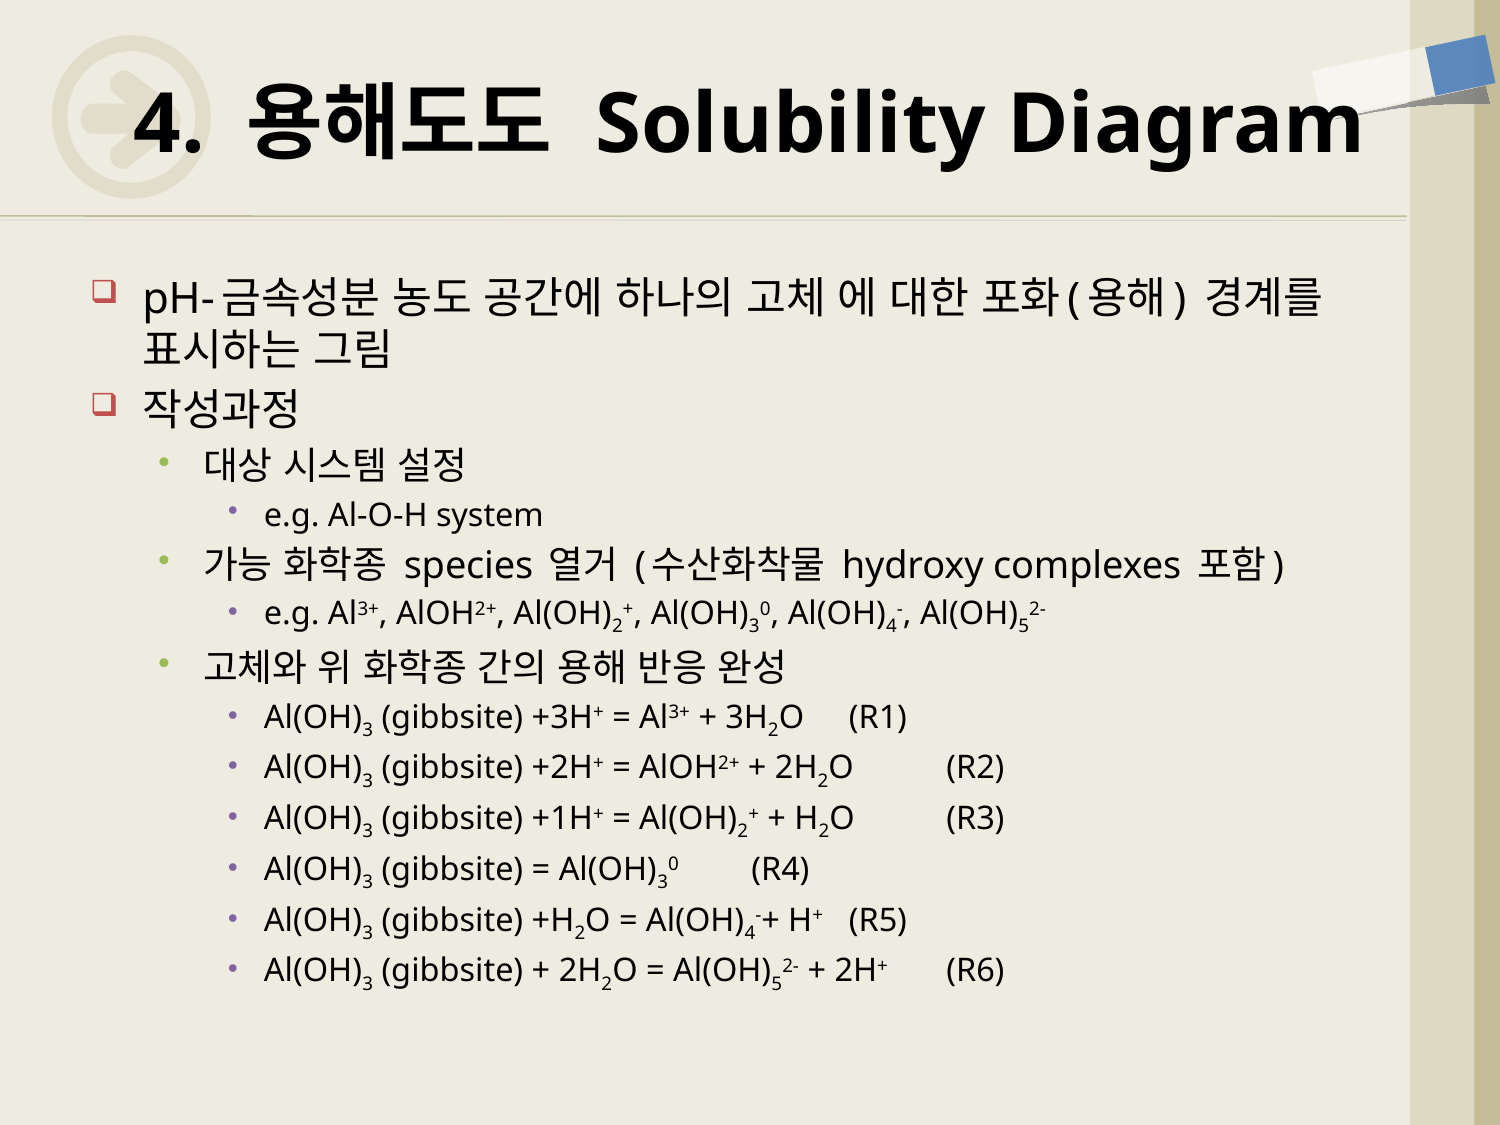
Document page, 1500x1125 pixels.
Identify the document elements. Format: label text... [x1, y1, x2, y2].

list pH-금속성분 농도 공간에 하나의 고체 에 대한 포화(용해) 경계를 표시하는 그림 작성과정 대상 시스템 설정 e.g. Al-O-H system 가능 화학종 species 열거 (수산화착물 hydroxy complexes 포함) e.g. Al3+, AlOH2+, Al(OH)2+, Al(OH)30, Al(OH)4-, Al(OH)52- 고체와 위 화학종 간의 용해 반응 완성 Al(OH)3 (gibbsite) +3H+ = Al3+ + 3H2O (R1) Al(OH)3 (gibbsite) +2H+ = AlOH2+ + 2H2O (R2) Al(OH)3 (gibbsite) +1H+ = Al(OH)2+ + H2O (R3) Al(OH)3 (gibbsite) = Al(OH)30 (R4) Al(OH)3 (gibbsite) +H2O = Al(OH)4-+ H+ (R5) Al(OH)3 (gibbsite) + 2H2O = Al(OH)52- + 2H+ (R6) [75, 262, 1406, 1005]
title 4. 용해도도 Solubility Diagram [75, 24, 1425, 213]
